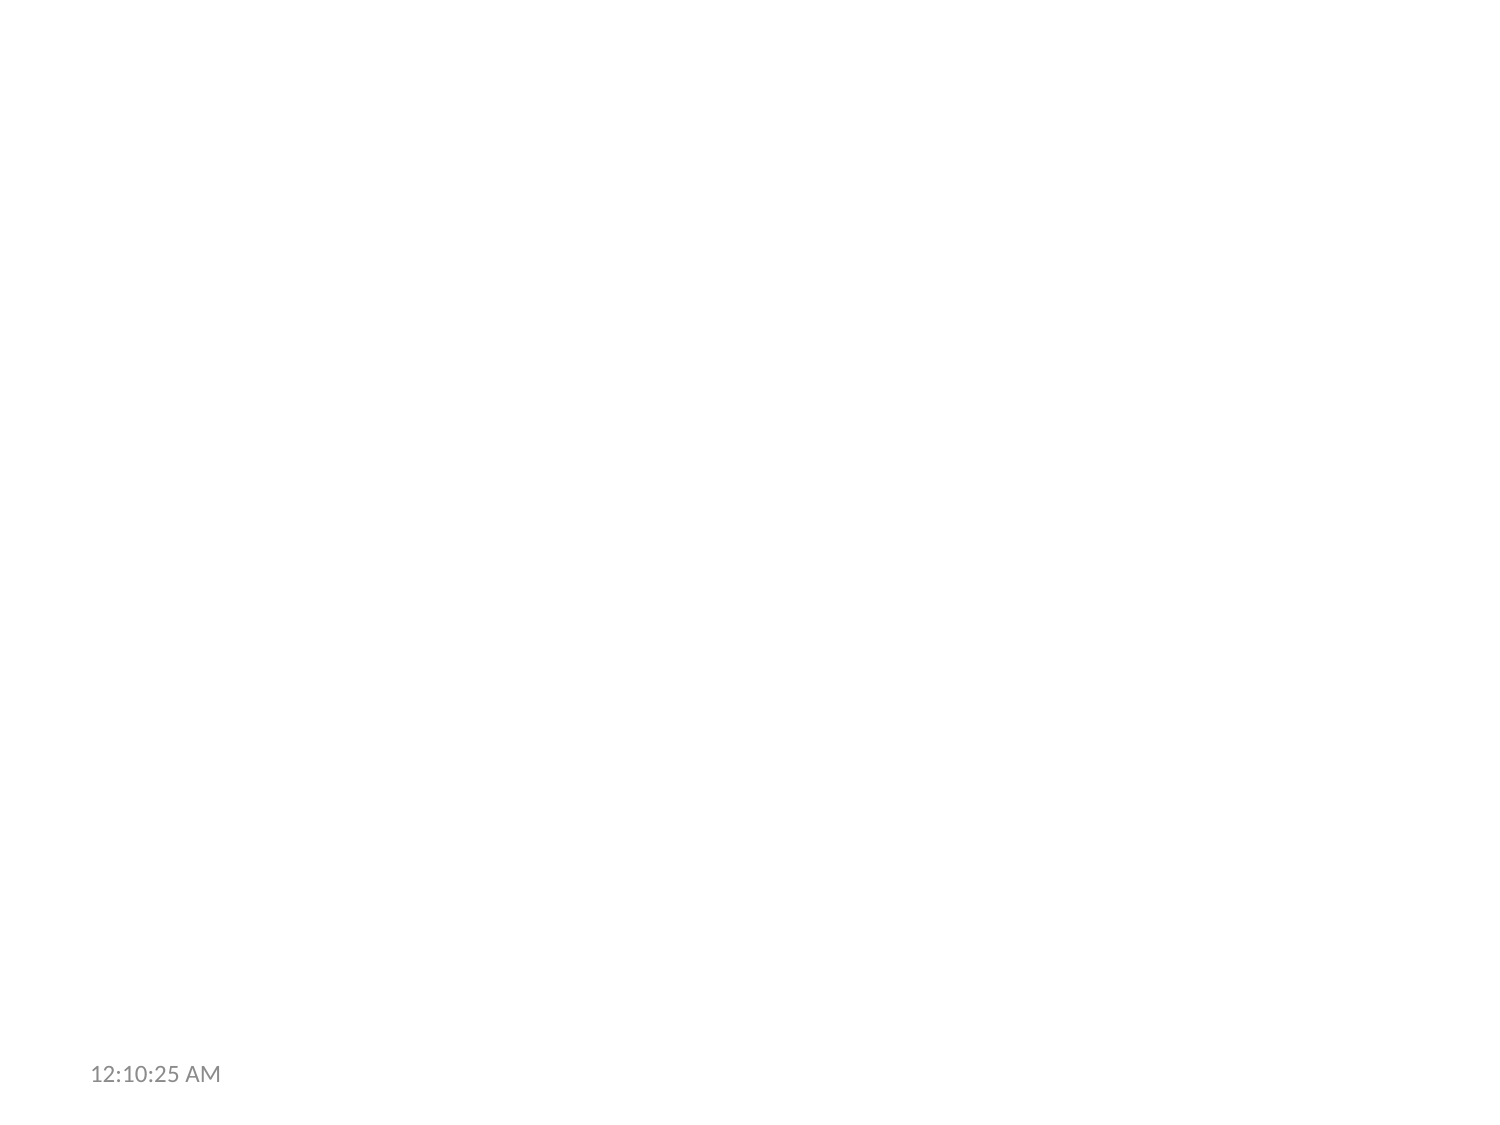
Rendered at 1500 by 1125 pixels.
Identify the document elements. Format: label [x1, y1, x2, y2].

slide_number [75, 1042, 425, 1103]
